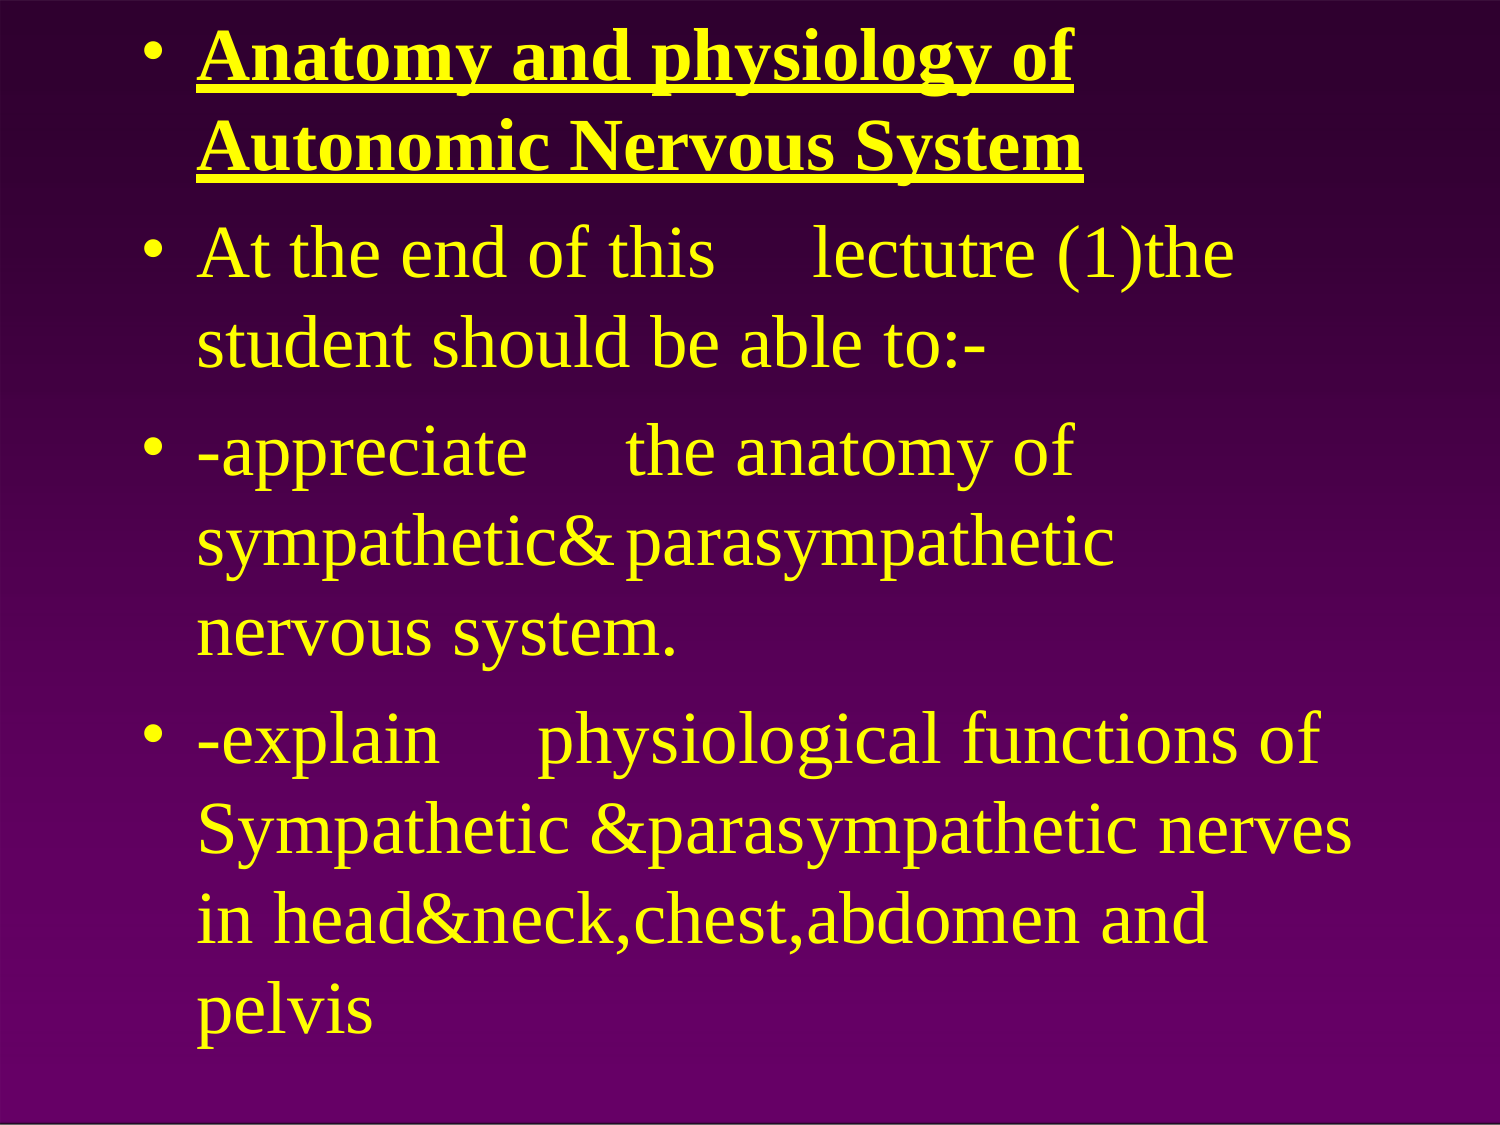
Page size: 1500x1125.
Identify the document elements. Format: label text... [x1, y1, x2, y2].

picture [0, 0, 1500, 1125]
text_box Anatomy and physiology of Autonomic Nervous System At the end of this lectutre (1)the student should be able to:- -appreciate the anatomy of sympathetic& parasympathetic nervous system. -explain physiological functions of Sympathetic &parasympathetic nerves in head&neck,chest,abdomen and pelvis [137, 5, 1358, 1049]
